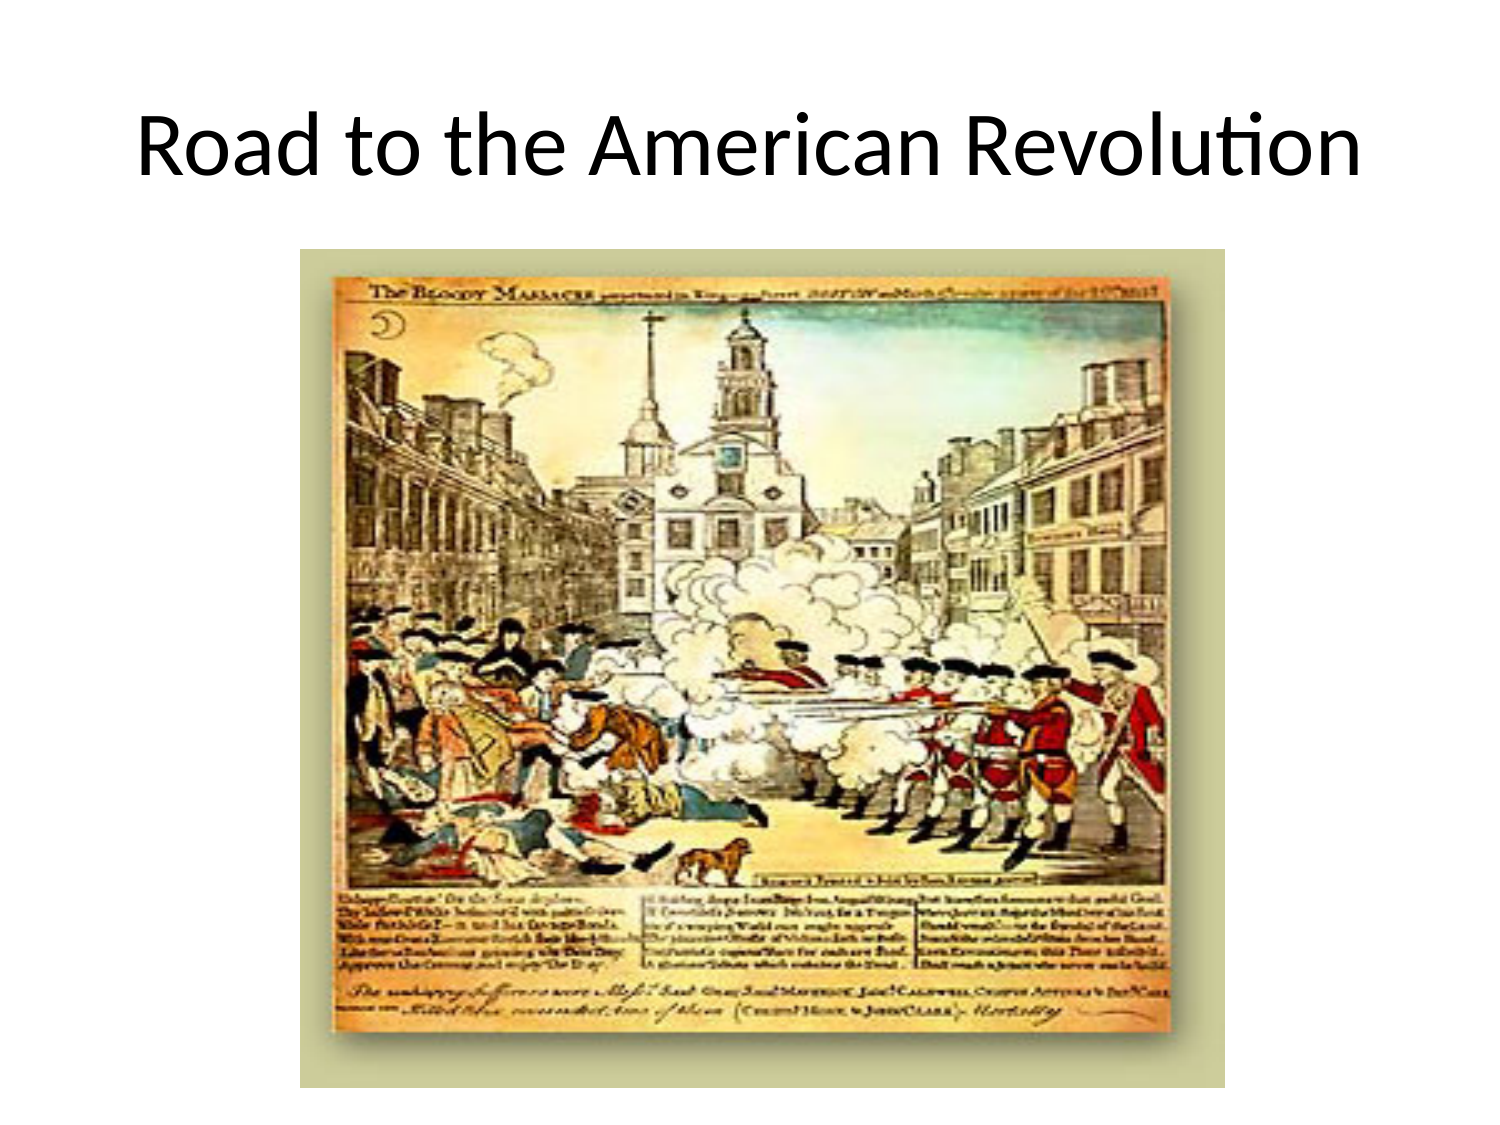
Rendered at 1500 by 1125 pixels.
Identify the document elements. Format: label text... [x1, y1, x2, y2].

picture [299, 249, 1226, 1088]
title Road to the American Revolution [75, 45, 1425, 233]
